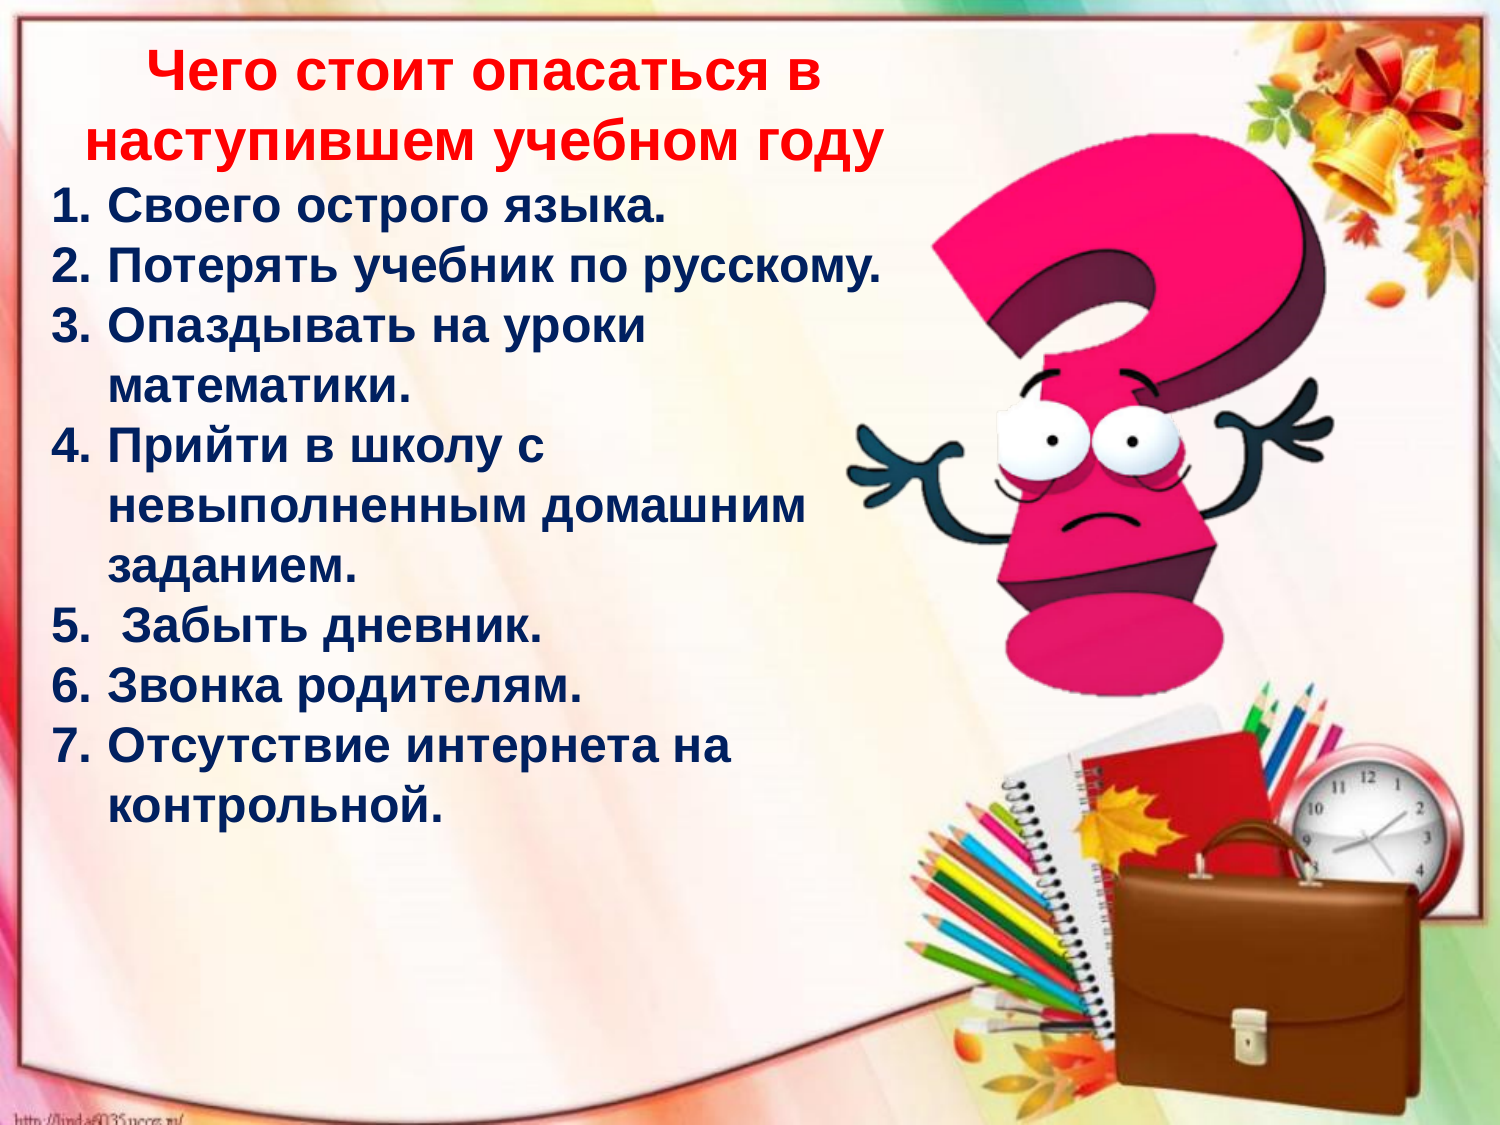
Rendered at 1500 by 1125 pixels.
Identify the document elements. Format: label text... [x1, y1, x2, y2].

text_box Чего стоит опасаться в наступившем учебном году Своего острого языка. Потерять учебник по русскому. Опаздывать на уроки математики. Прийти в школу с невыполненным домашним заданием. Забыть дневник. Звонка родителям. Отсутствие интернета на контрольной. [36, 24, 934, 1020]
picture [0, 0, 1500, 1125]
